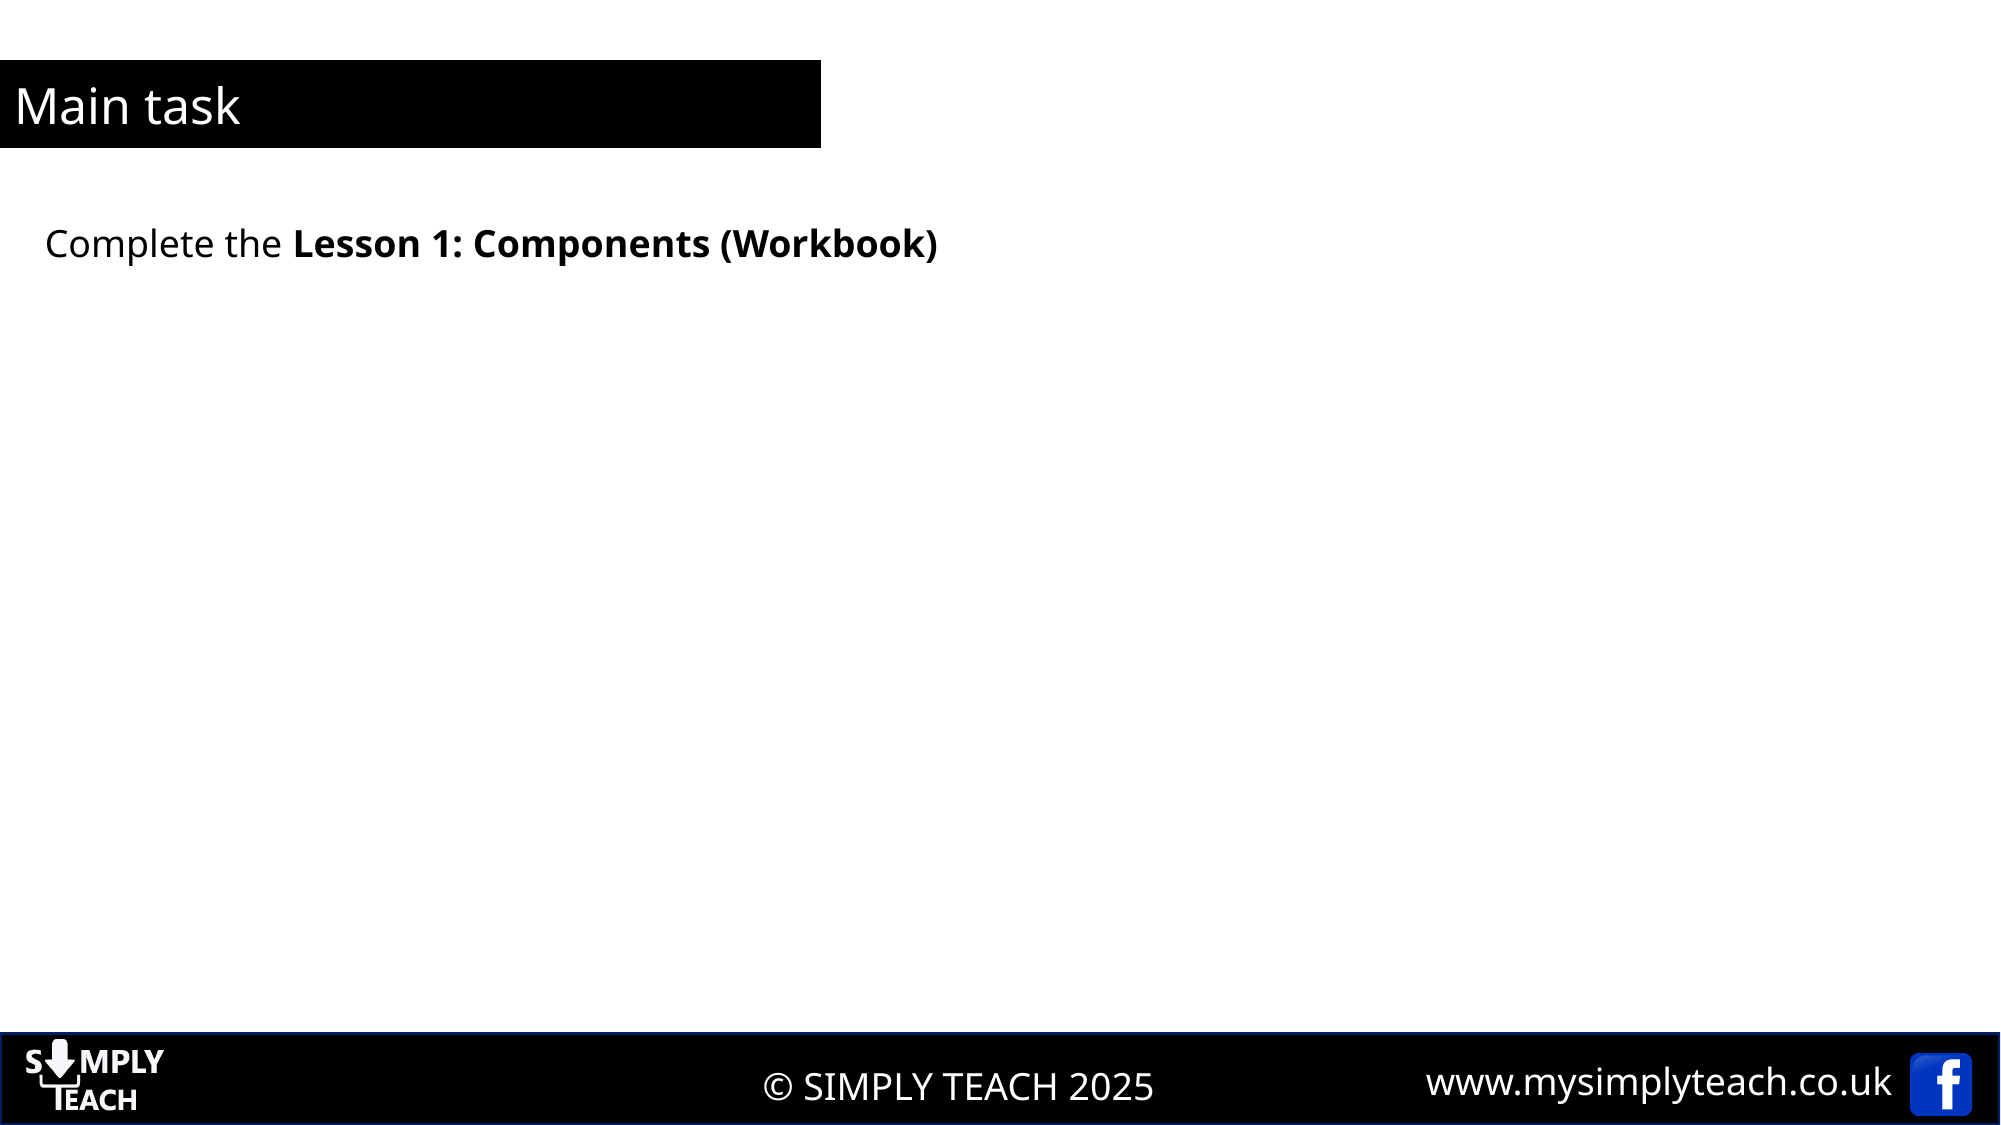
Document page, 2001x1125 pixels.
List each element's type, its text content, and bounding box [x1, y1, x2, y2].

picture [1907, 1050, 1975, 1119]
picture [15, 1033, 182, 1122]
text_box Main task [0, 60, 821, 148]
text_box Complete the Lesson 1: Components (Workbook) [30, 212, 1191, 272]
